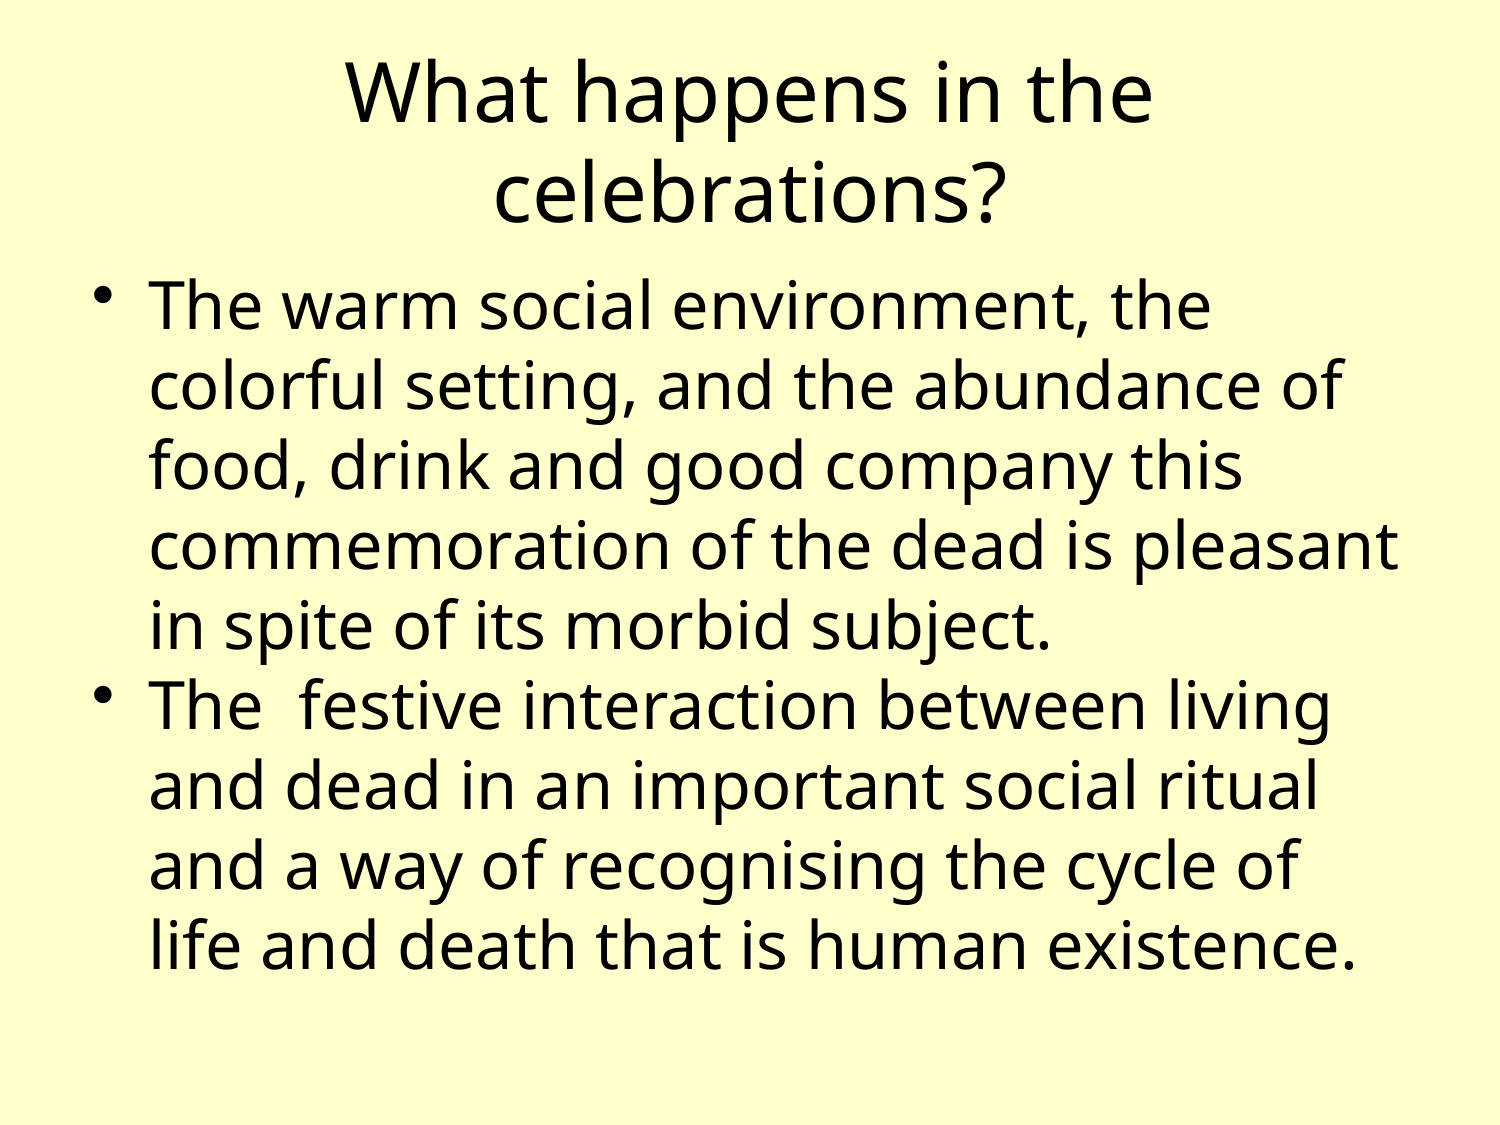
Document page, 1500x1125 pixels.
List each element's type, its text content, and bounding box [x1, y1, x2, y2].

title What happens in the celebrations? [74, 44, 1426, 233]
list The warm social environment, the colorful setting, and the abundance of food, drink and good company this commemoration of the dead is pleasant in spite of its morbid subject. The festive interaction between living and dead in an important social ritual and a way of recognising the cycle of life and death that is human existence. [76, 255, 1428, 999]
